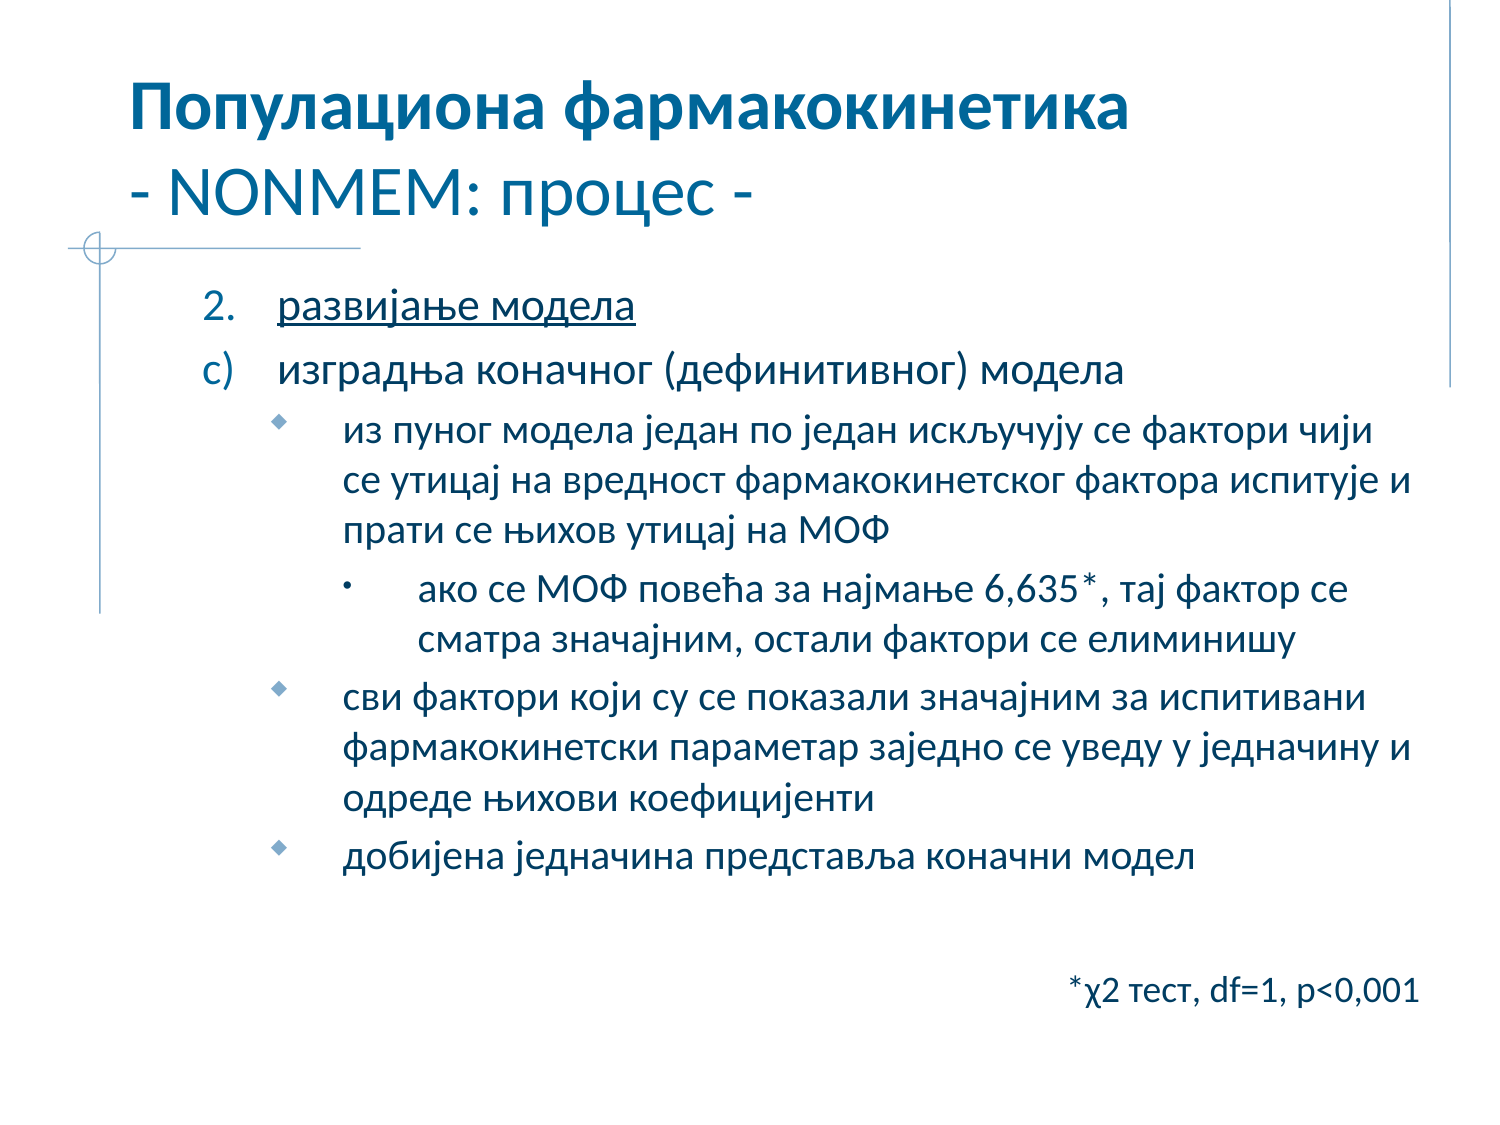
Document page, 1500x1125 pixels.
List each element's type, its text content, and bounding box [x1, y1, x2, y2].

title Популациона фармакокинетика - NONMEM: процес - [113, 49, 1436, 238]
list развијање модела изградња коначног (дефинитивног) модела из пуног модела један по један искључују се фактори чији се утицај на вредност фармакокинетског фактора испитује и прати се њихов утицај на МОФ ако се МОФ повећа за најмање 6,635*, тај фактор се сматра значајним, остали фактори се елиминишу сви фактори који су се показали значајним за испитивани фармакокинетски параметар заједно се уведу у једначину и одреде њихови коефицијенти добијена једначина представља коначни модел *χ2 тест, df=1, p<0,001 [111, 266, 1436, 1024]
